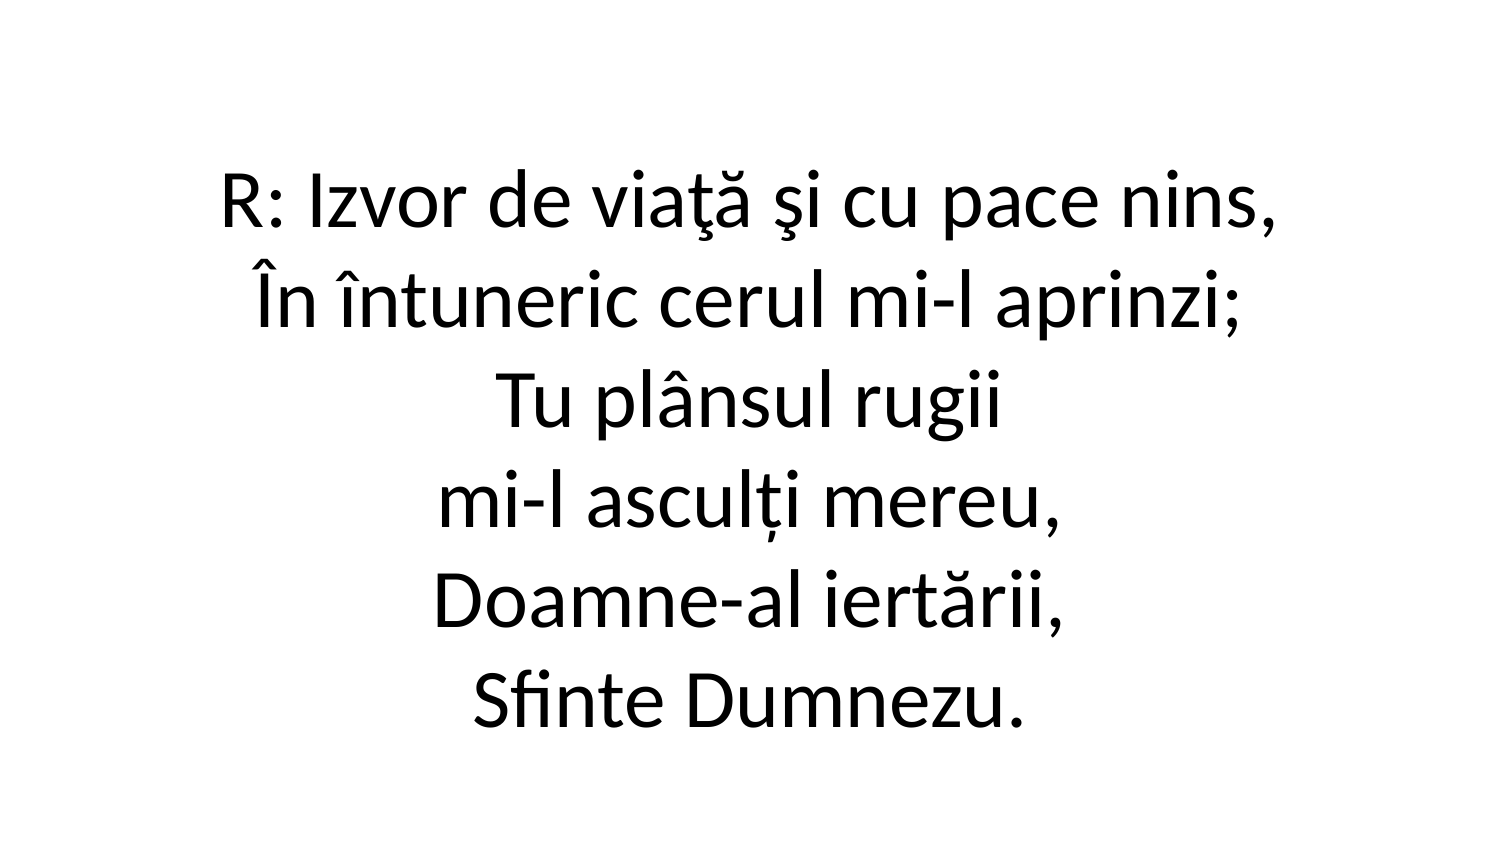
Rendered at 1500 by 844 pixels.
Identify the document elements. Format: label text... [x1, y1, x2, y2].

text_box R: Izvor de viaţă şi cu pace nins, În întuneric cerul mi-l aprinzi; Tu plânsul rugii mi-l asculți mereu, Doamne-al iertării, Sfinte Dumnezu. [205, 92, 1295, 752]
